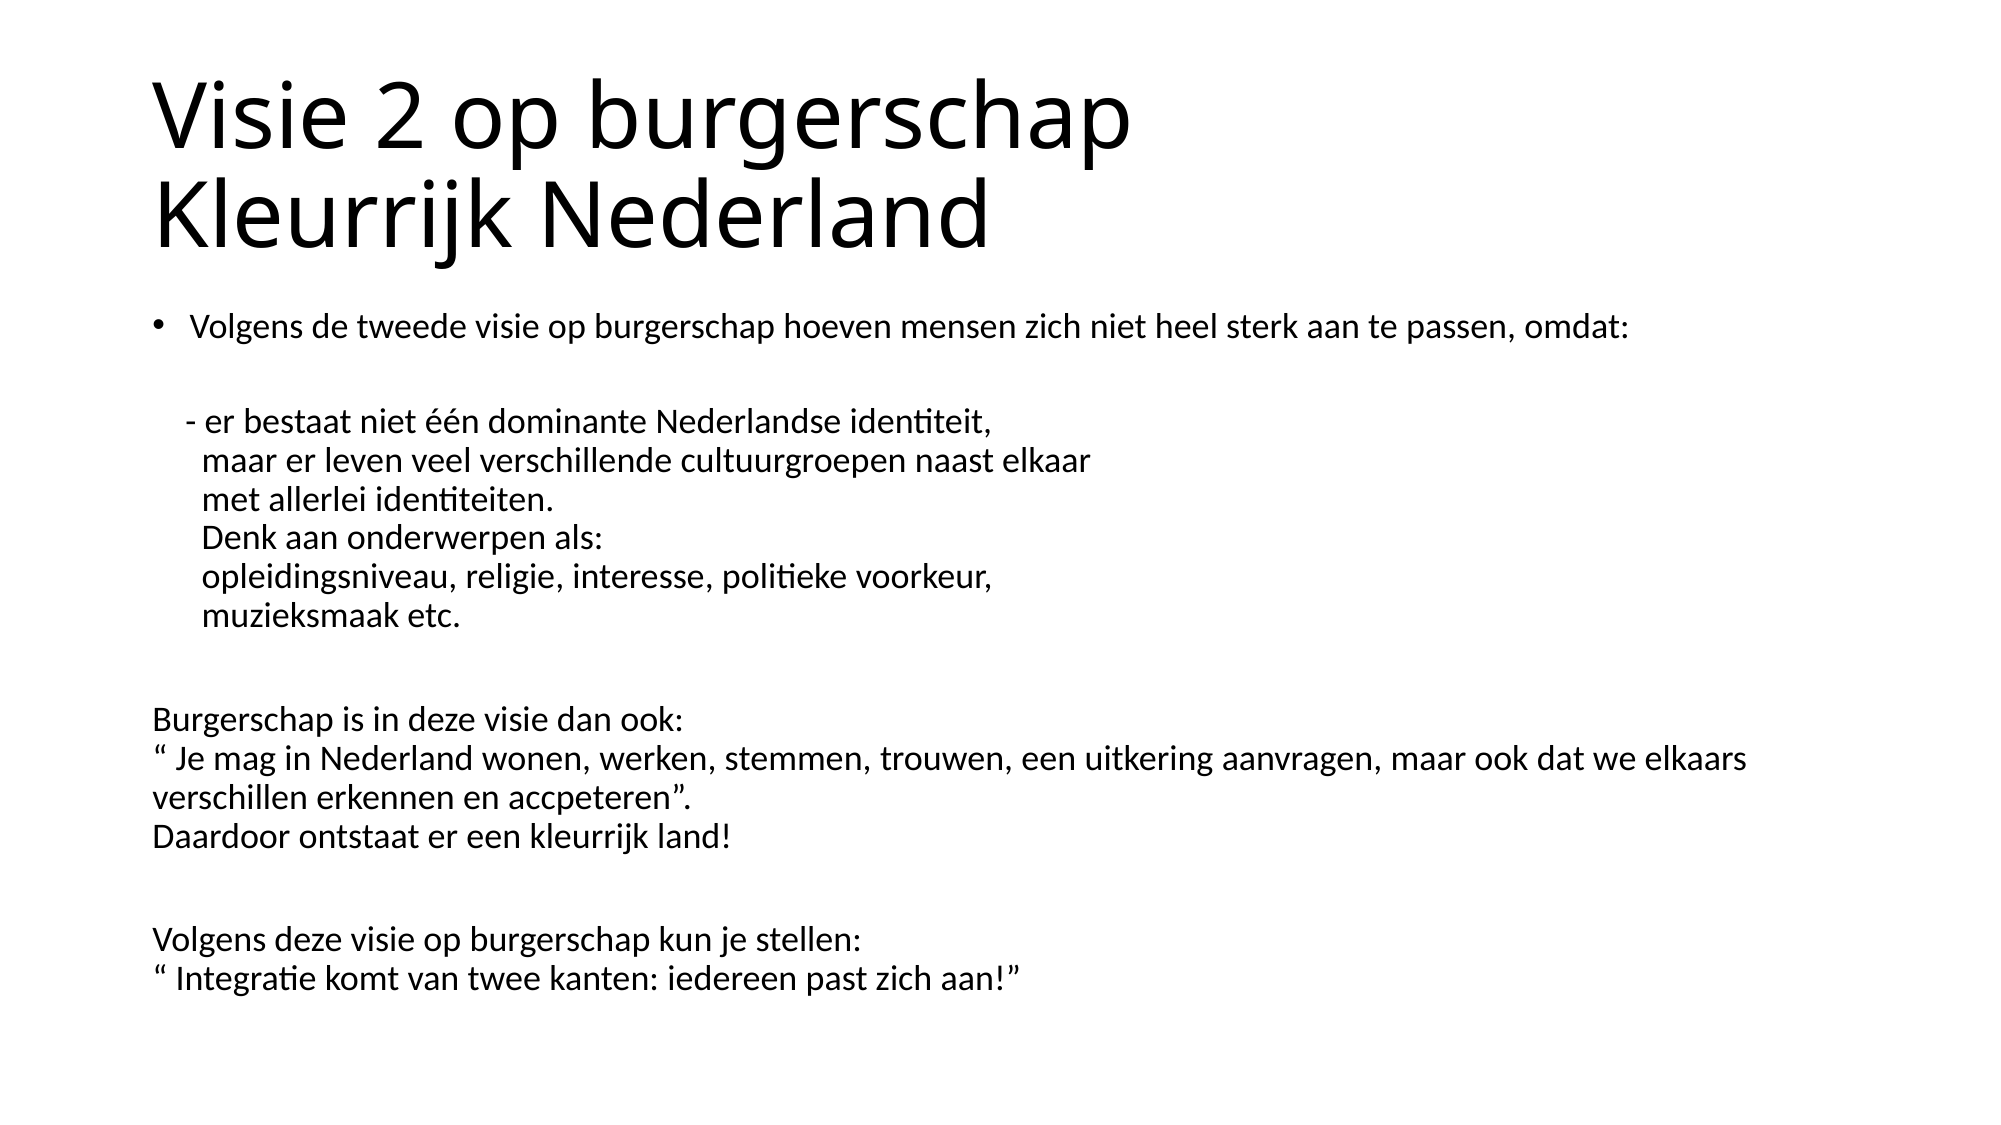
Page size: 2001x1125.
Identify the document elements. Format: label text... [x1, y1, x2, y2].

list Volgens de tweede visie op burgerschap hoeven mensen zich niet heel sterk aan te passen, omdat: - er bestaat niet één dominante Nederlandse identiteit, maar er leven veel verschillende cultuurgroepen naast elkaar met allerlei identiteiten. Denk aan onderwerpen als: opleidingsniveau, religie, interesse, politieke voorkeur, muzieksmaak etc. Burgerschap is in deze visie dan ook: “ Je mag in Nederland wonen, werken, stemmen, trouwen, een uitkering aanvragen, maar ook dat we elkaars verschillen erkennen en accpeteren”. Daardoor ontstaat er een kleurrijk land! Volgens deze visie op burgerschap kun je stellen: “ Integratie komt van twee kanten: iedereen past zich aan!” [137, 299, 1863, 1014]
title Visie 2 op burgerschap Kleurrijk Nederland [137, 59, 1863, 278]
